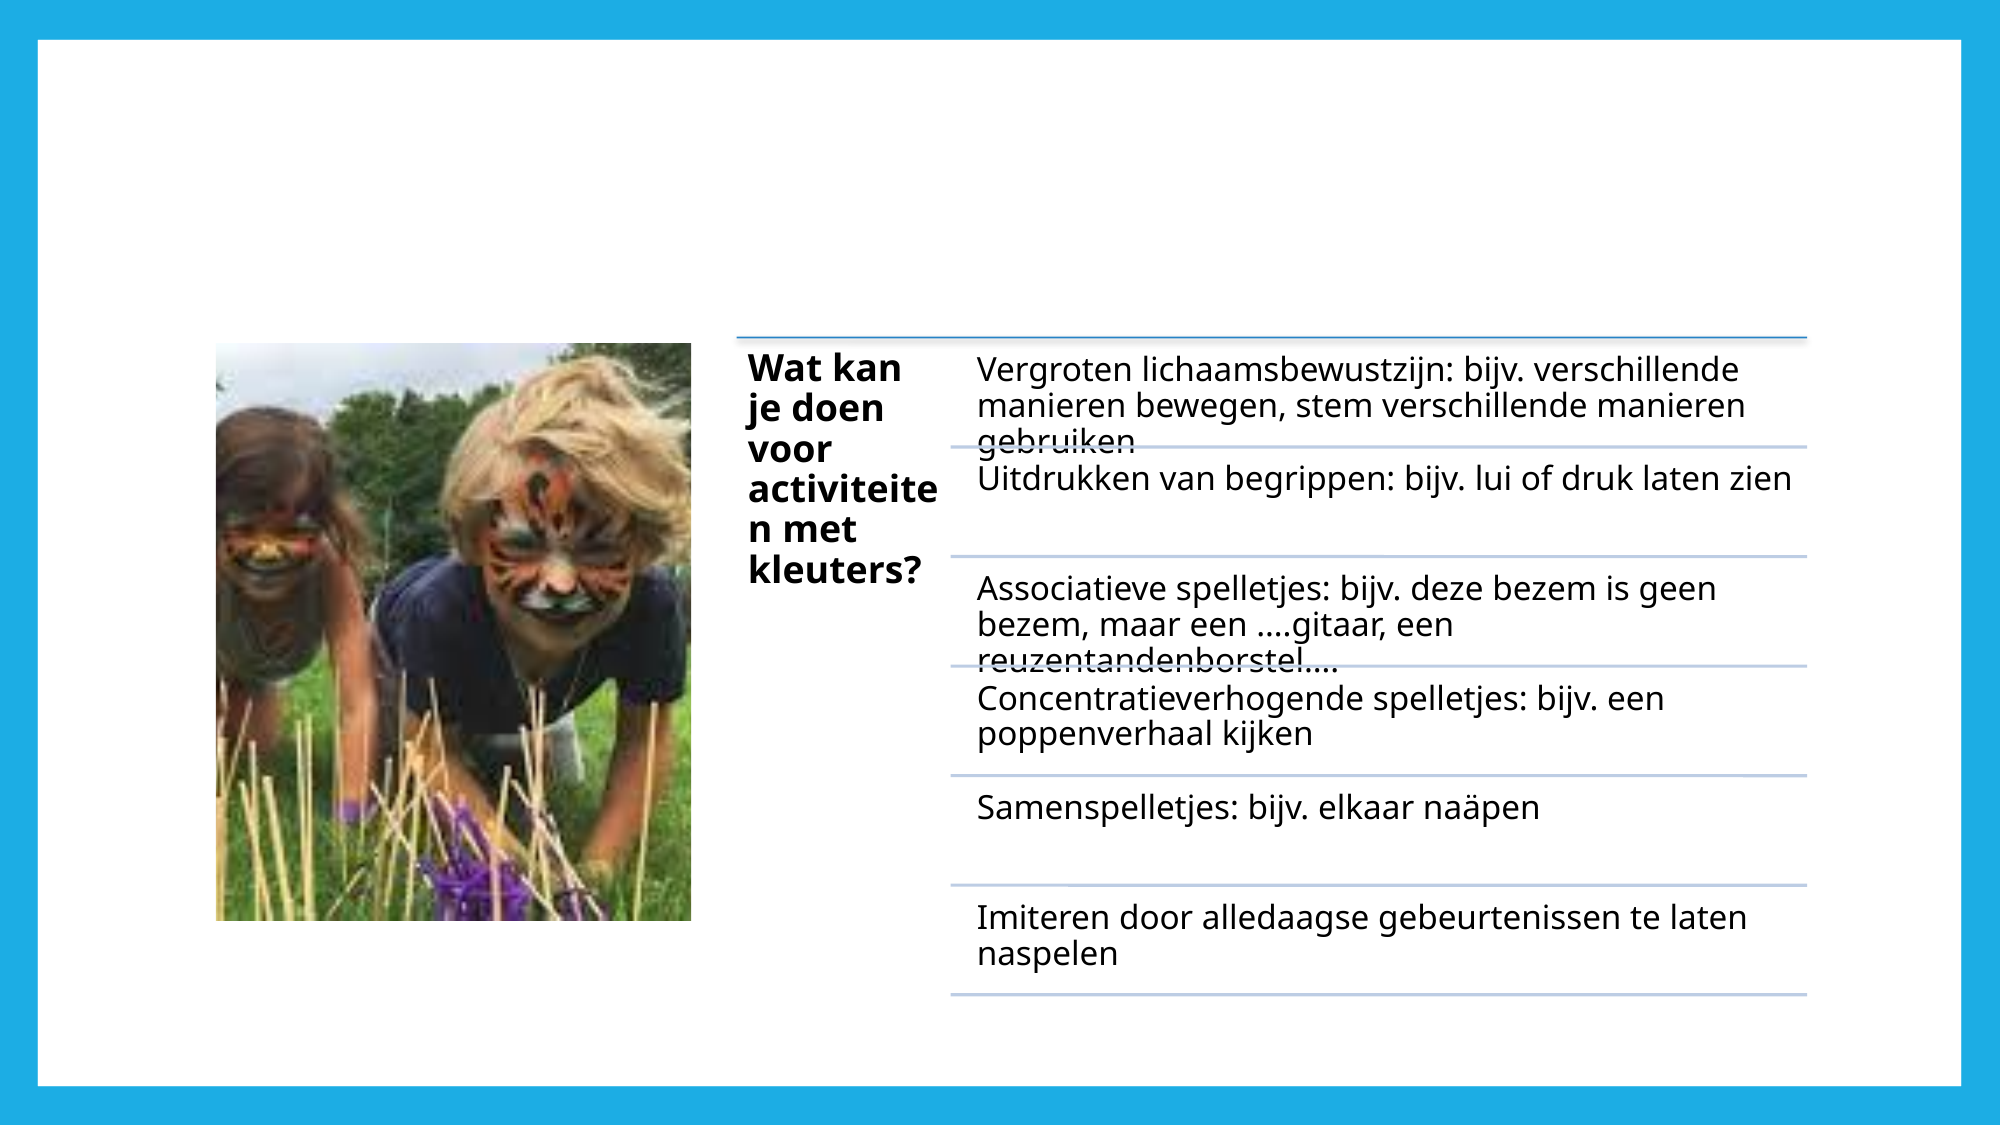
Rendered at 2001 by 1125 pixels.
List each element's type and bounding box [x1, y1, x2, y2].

text_box [36, 38, 1963, 1088]
picture [215, 343, 692, 922]
text_box [736, 337, 1808, 1001]
